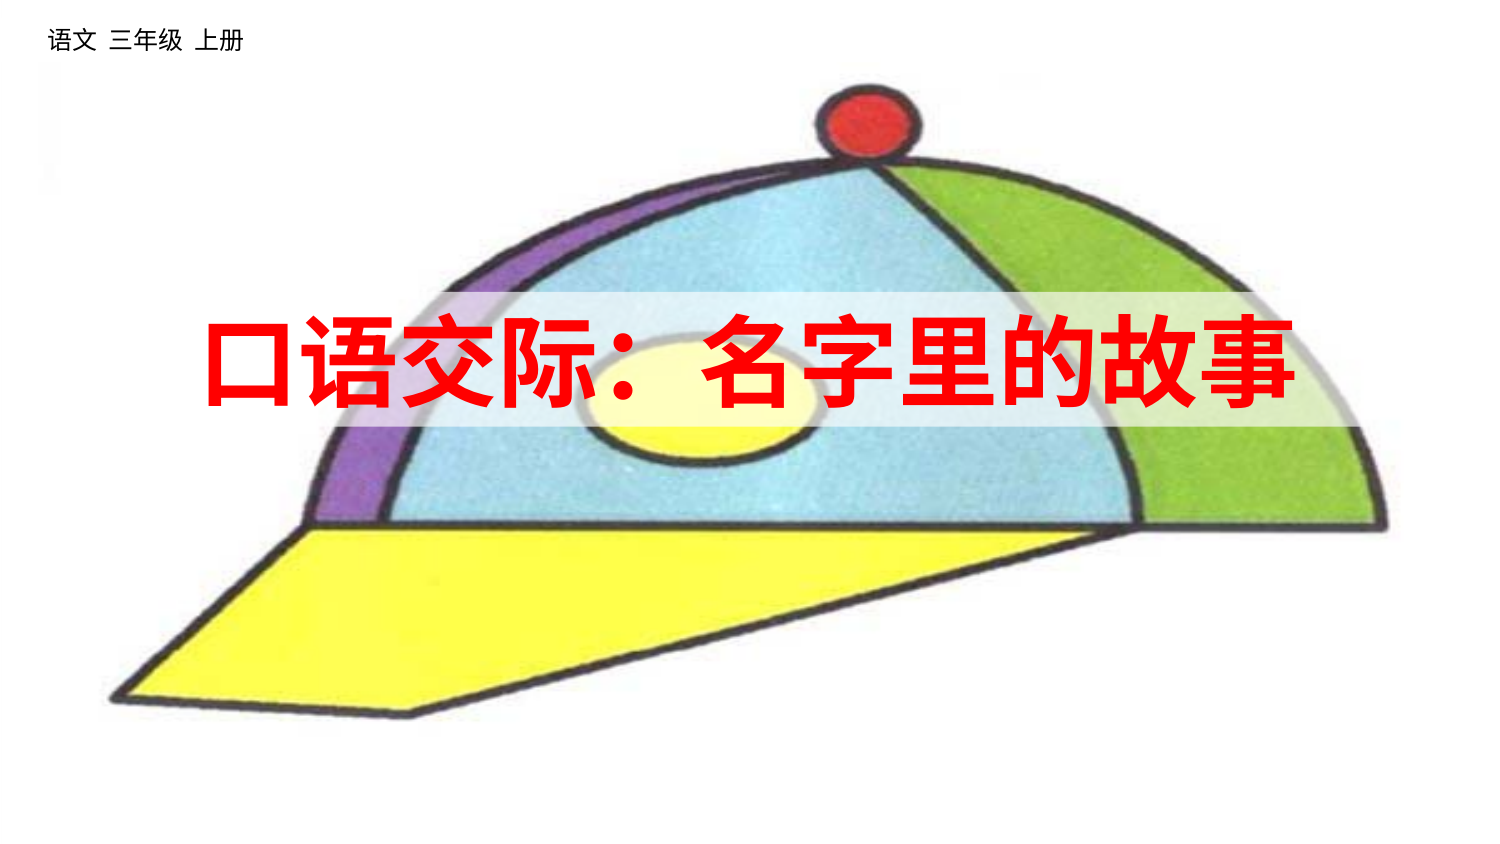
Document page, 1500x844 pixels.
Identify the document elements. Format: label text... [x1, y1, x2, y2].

text_box 口语交际：名字里的故事 [112, 291, 1385, 427]
picture [0, 0, 1500, 844]
text_box [375, 464, 493, 544]
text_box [0, 17, 881, 63]
